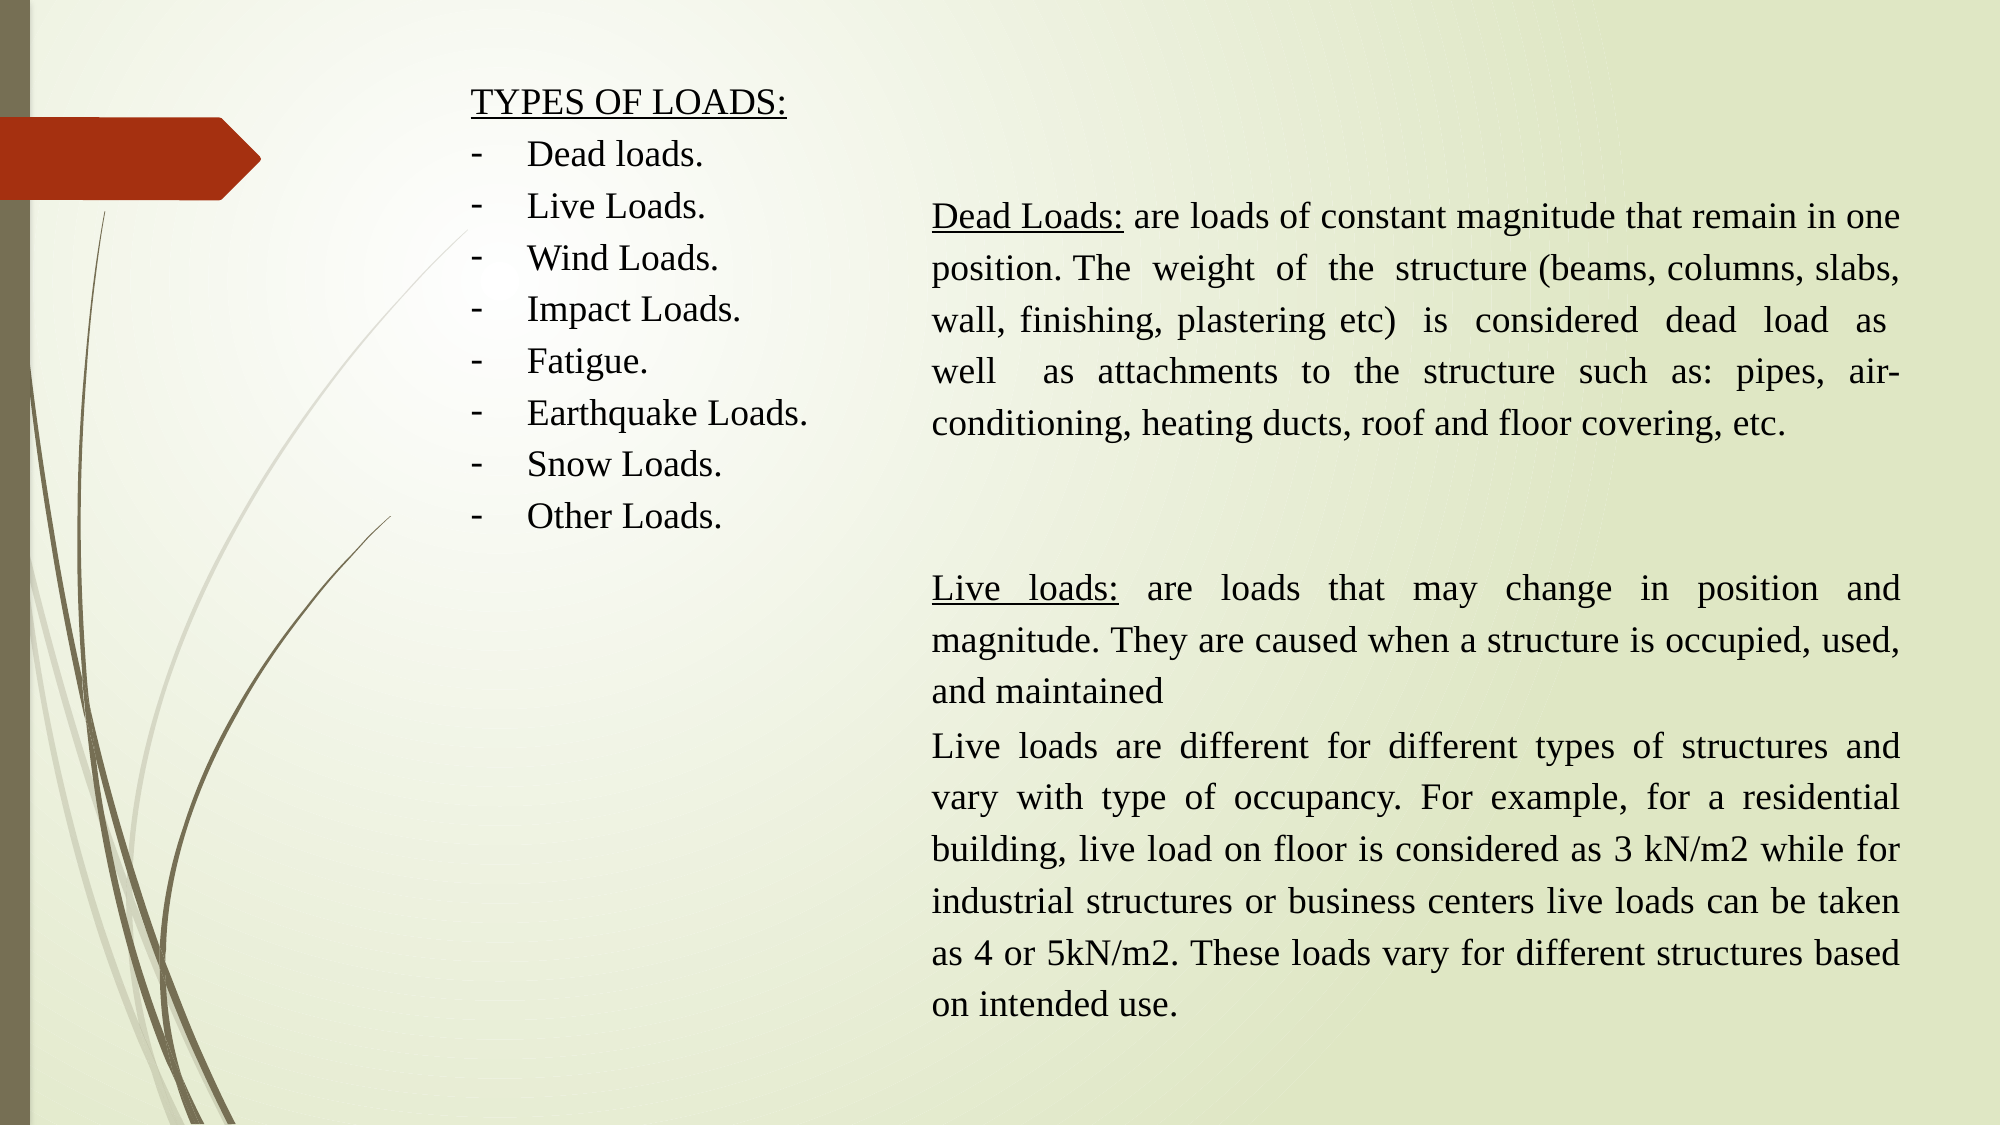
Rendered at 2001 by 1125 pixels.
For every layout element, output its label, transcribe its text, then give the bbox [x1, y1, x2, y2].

text_box TYPES OF LOADS: Dead loads. Live Loads. Wind Loads. Impact Loads. Fatigue. Earthquake Loads. Snow Loads. Other Loads. [455, 82, 1456, 544]
text_box Dead Loads: are loads of constant magnitude that remain in one position. The weight of the structure (beams, columns, slabs, wall, finishing, plastering etc) is considered dead load as well as attachments to the structure such as: pipes, air-conditioning, heating ducts, roof and floor covering, etc. [916, 177, 1917, 451]
text_box Live loads: are loads that may change in position and magnitude. They are caused when a structure is occupied, used, and maintained Live loads are different for different types of structures and vary with type of occupancy. For example, for a residential building, live load on floor is considered as 3 kN/m2 while for industrial structures or business centers live loads can be taken as 4 or 5kN/m2. These loads vary for different structures based on intended use. [916, 548, 1917, 1032]
